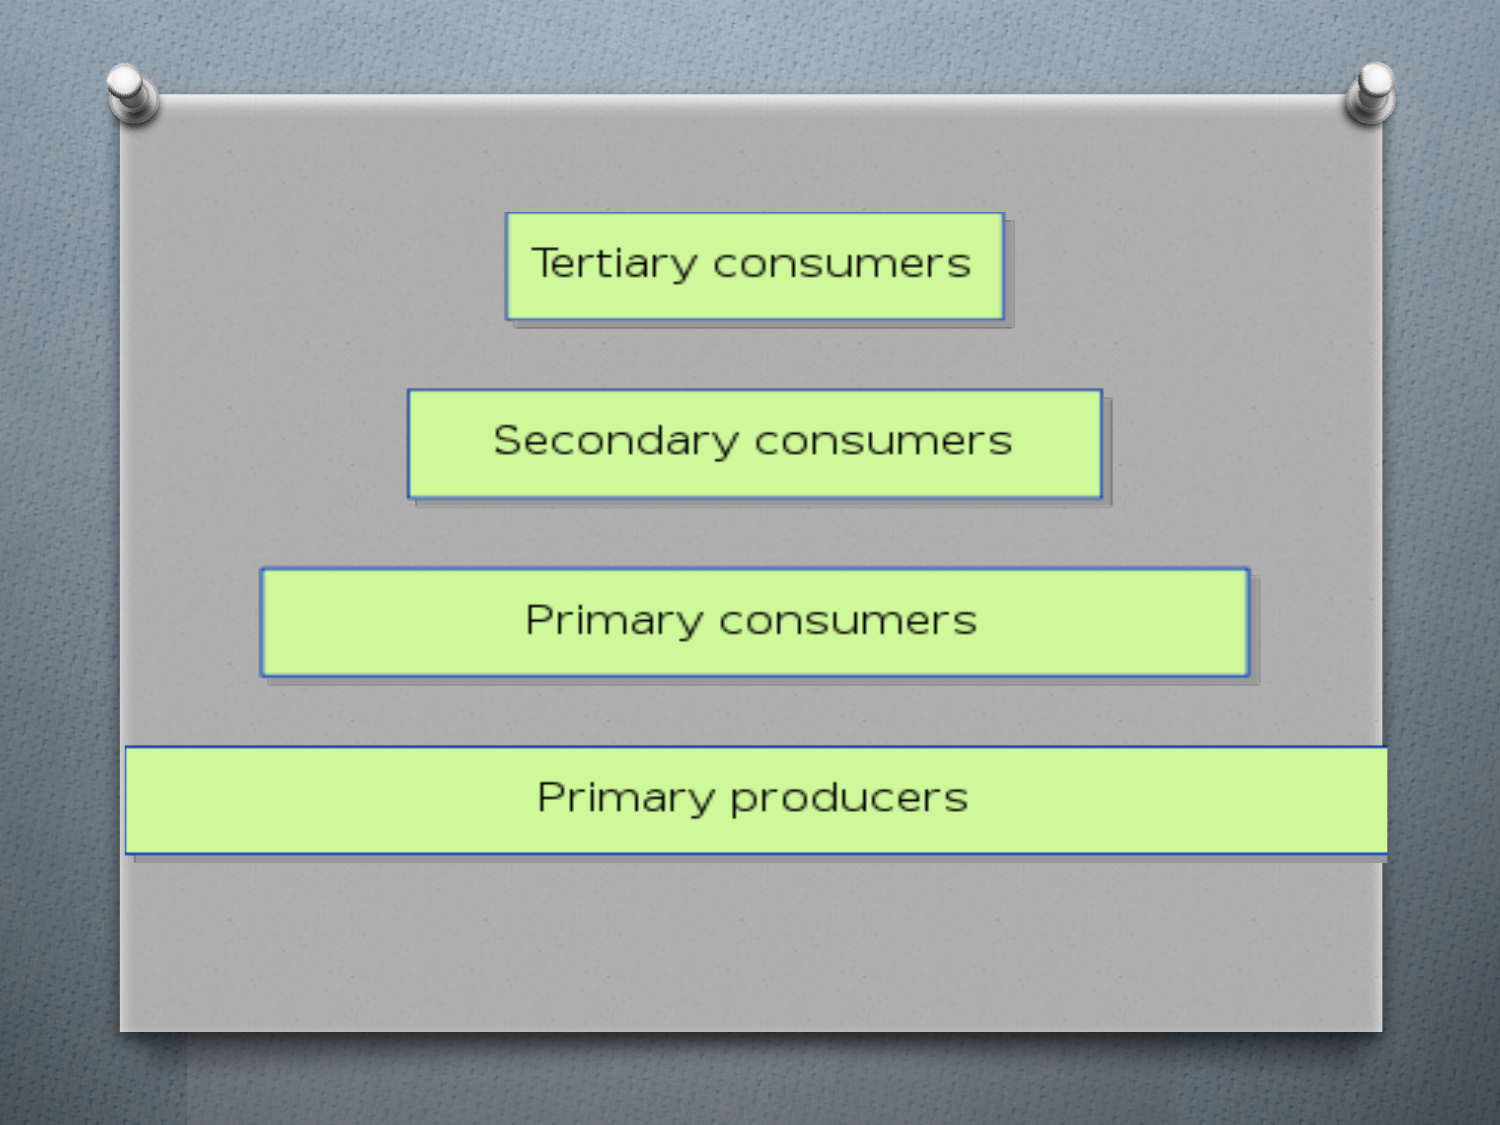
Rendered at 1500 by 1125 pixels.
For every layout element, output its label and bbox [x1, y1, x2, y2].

picture [75, 29, 198, 153]
text_box [124, 212, 1388, 863]
picture [1317, 35, 1439, 156]
